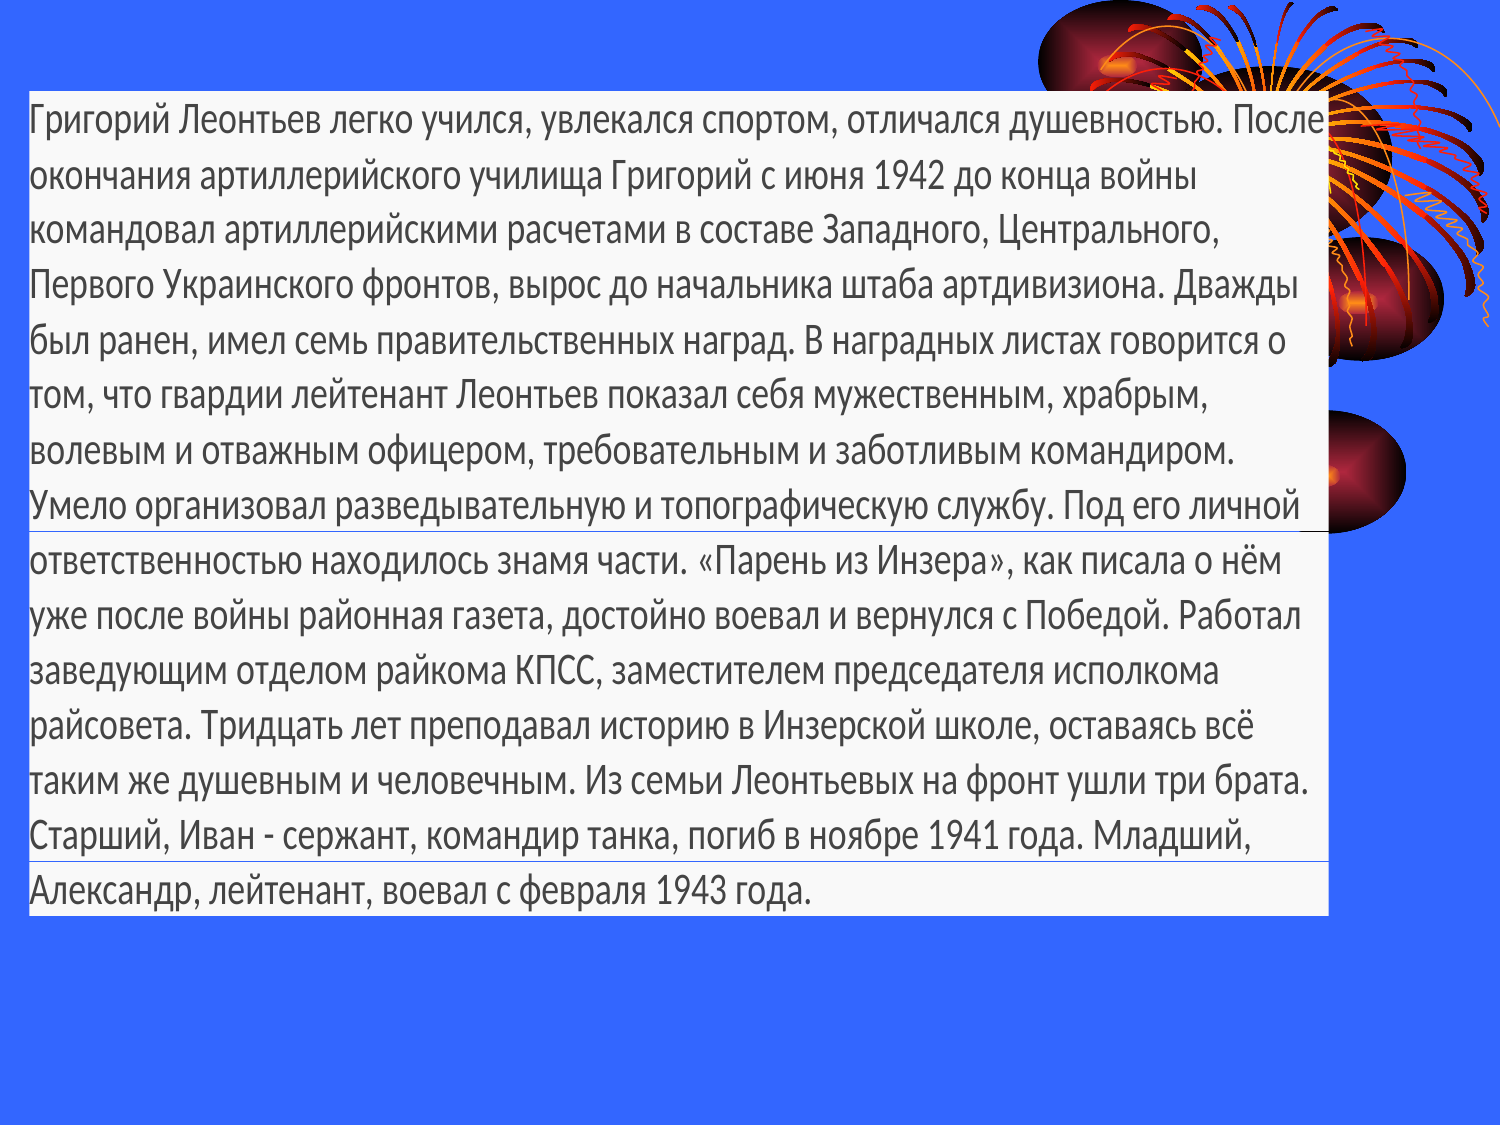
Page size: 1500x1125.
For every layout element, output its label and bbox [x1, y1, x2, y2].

picture [29, 54, 1329, 953]
